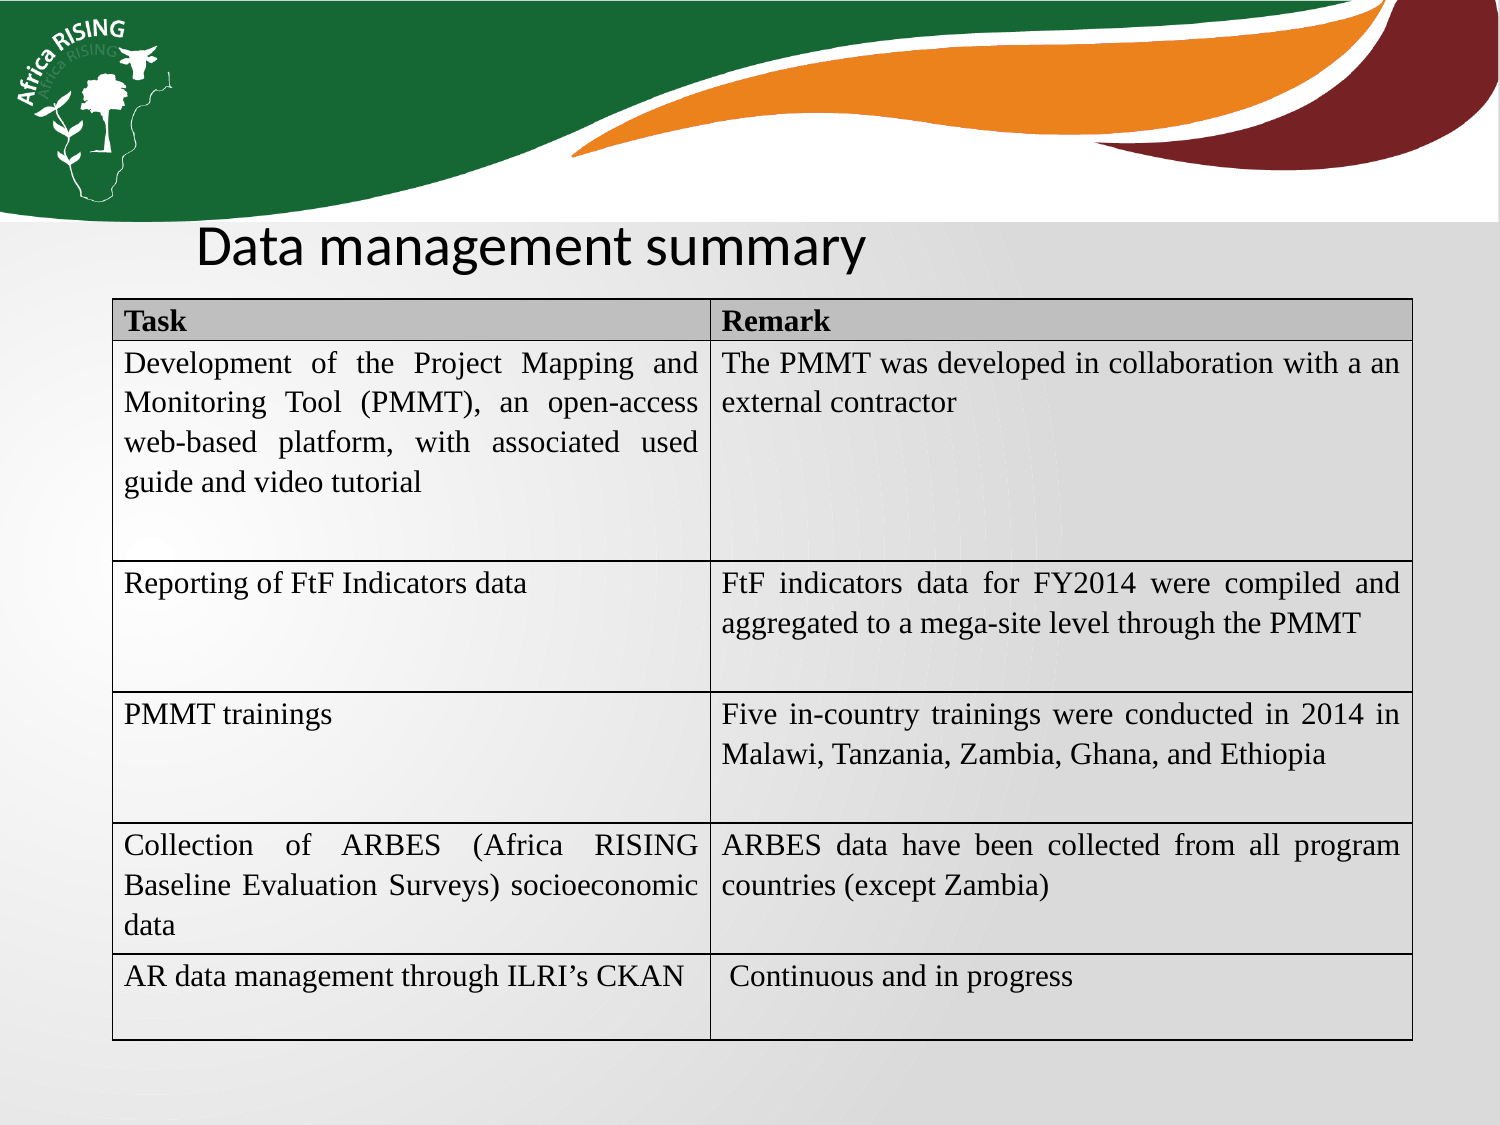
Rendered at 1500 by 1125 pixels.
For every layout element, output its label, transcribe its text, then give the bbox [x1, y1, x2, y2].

list Data management summary [162, 200, 1438, 300]
table_cell The PMMT was developed in collaboration with a an external contractor [711, 341, 1412, 560]
table_cell Reporting of FtF Indicators data [113, 562, 710, 691]
table_cell Five in-country trainings were conducted in 2014 in Malawi, Tanzania, Zambia, Ghana, and Ethiopia [711, 693, 1412, 822]
table_header Task [113, 300, 710, 340]
table_cell ARBES data have been collected from all program countries (except Zambia) [711, 824, 1412, 953]
table_cell Collection of ARBES (Africa RISING Baseline Evaluation Surveys) socioeconomic data [113, 824, 710, 953]
table_cell PMMT trainings [113, 693, 710, 822]
table_cell AR data management through ILRI’s CKAN [113, 955, 710, 1039]
table_cell FtF indicators data for FY2014 were compiled and aggregated to a mega-site level through the PMMT [711, 562, 1412, 691]
table_header Remark [711, 300, 1412, 340]
table_cell Development of the Project Mapping and Monitoring Tool (PMMT), an open-access web-based platform, with associated used guide and video tutorial [113, 341, 710, 560]
picture [0, 0, 1499, 222]
table_cell Continuous and in progress [711, 955, 1412, 1039]
